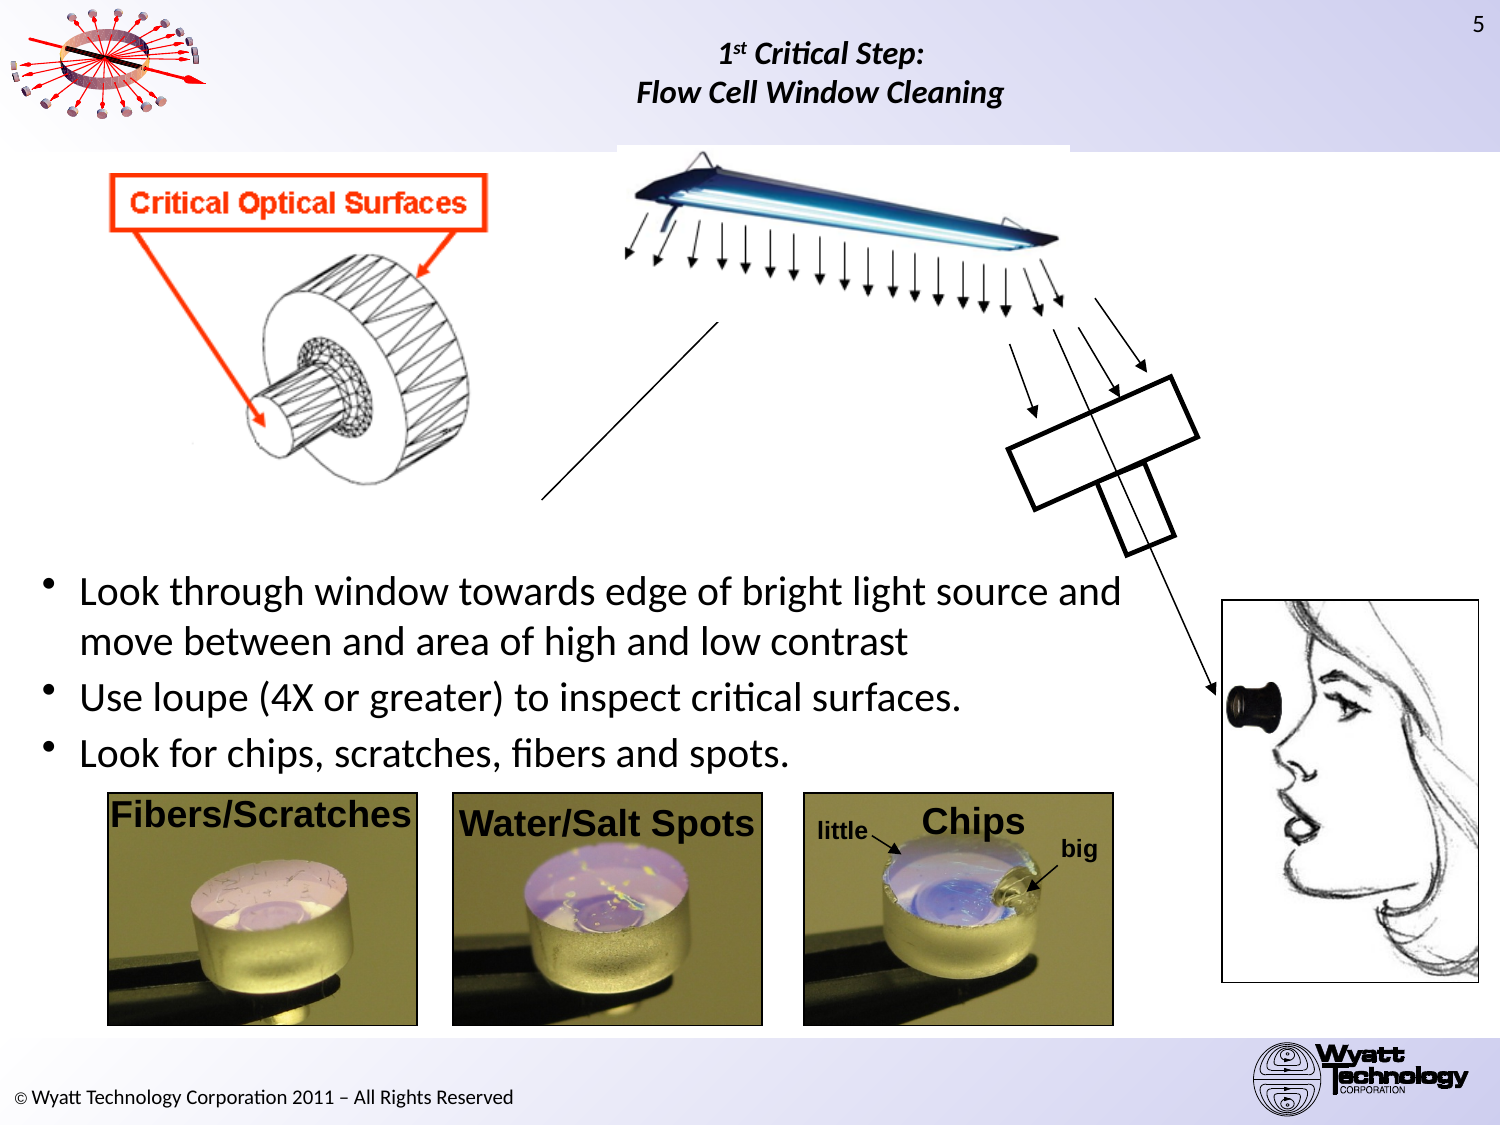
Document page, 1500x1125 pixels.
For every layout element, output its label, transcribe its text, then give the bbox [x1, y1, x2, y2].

picture [1222, 600, 1479, 982]
text_box [1118, 462, 1175, 546]
text_box Look through window towards edge of bright light source and move between and area of high and low contrast Use loupe (4X or greater) to inspect critical surfaces. Look for chips, scratches, fibers and spots. [27, 556, 1144, 784]
text_box [1078, 327, 1121, 398]
picture [617, 145, 1070, 322]
text_box [1009, 343, 1039, 419]
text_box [94, 781, 428, 1026]
title 1st Critical Step: Flow Cell Window Cleaning [217, 23, 1424, 118]
text_box [1008, 413, 1116, 510]
text_box [1094, 298, 1148, 373]
text_box [1097, 474, 1149, 556]
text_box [442, 791, 772, 1026]
text_box [1053, 330, 1217, 696]
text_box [801, 789, 1114, 1026]
picture [103, 173, 501, 498]
text_box [1091, 376, 1198, 473]
